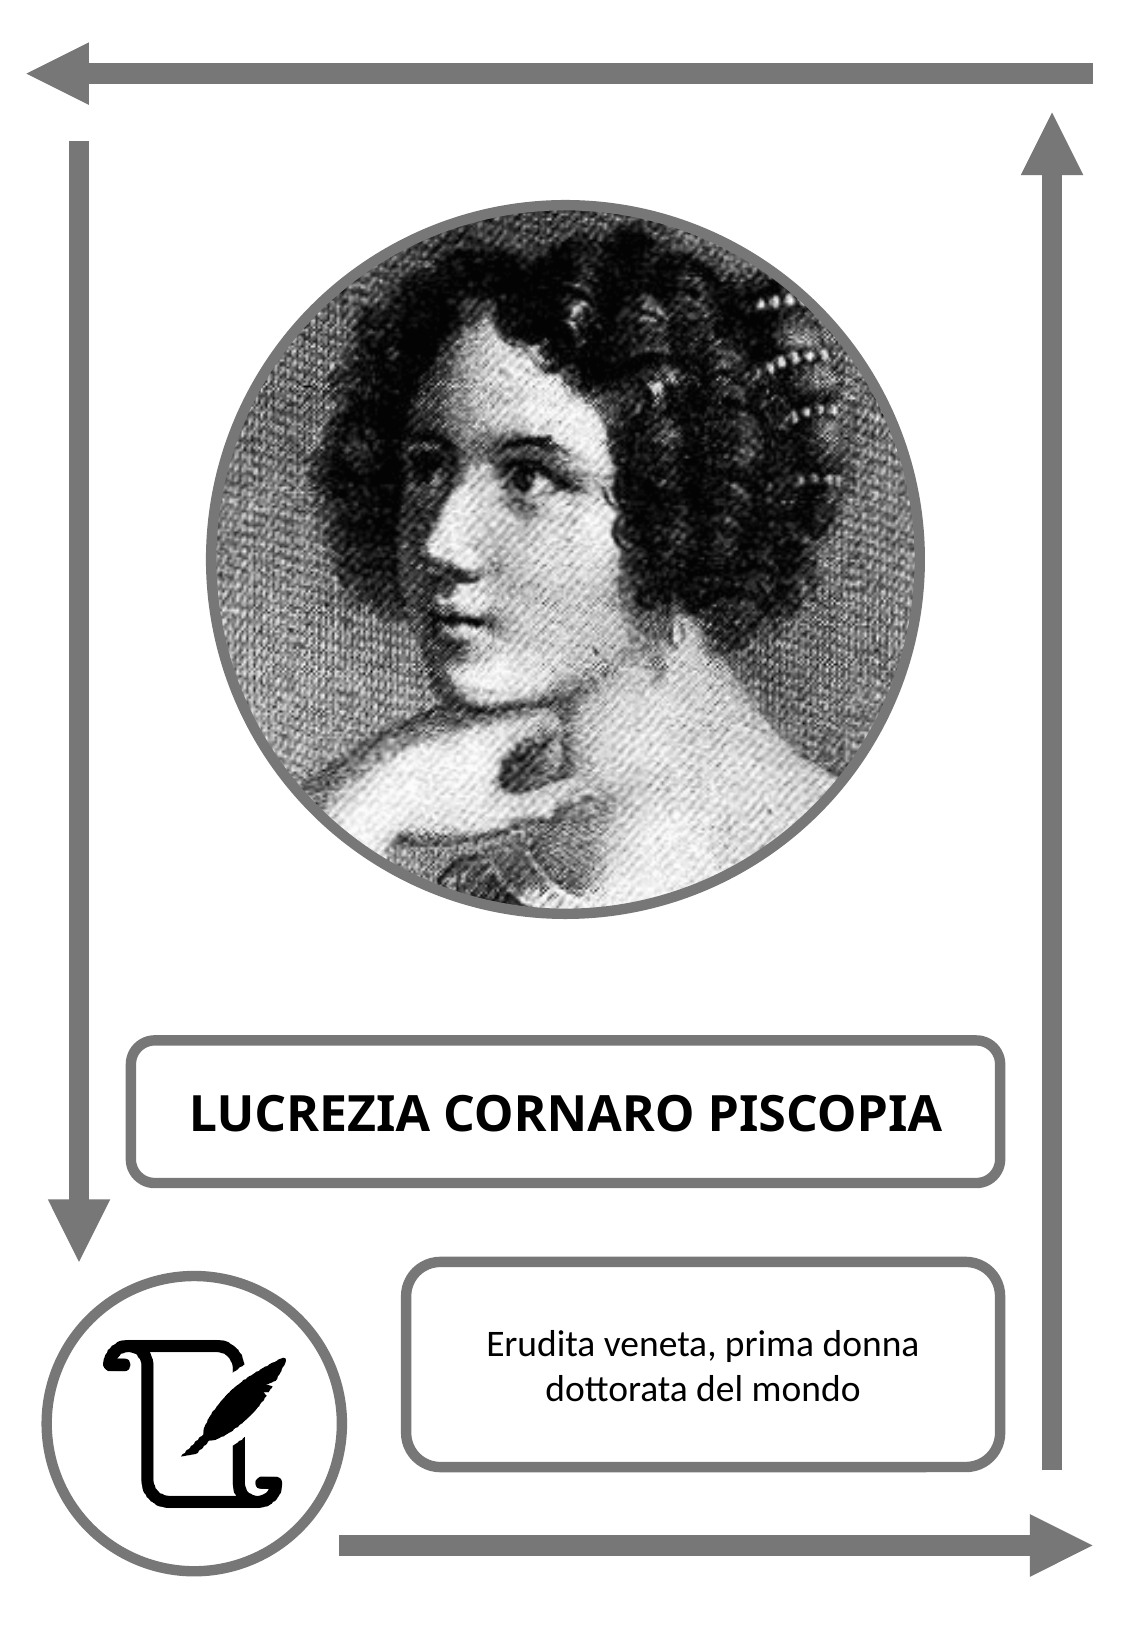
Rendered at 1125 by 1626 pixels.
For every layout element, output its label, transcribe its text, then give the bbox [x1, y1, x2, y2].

text_box Erudita veneta, prima donna dottorata del mondo [405, 1260, 1002, 1469]
picture [103, 1332, 286, 1515]
text_box LUCREZIA CORNARO PISCOPIA [129, 1039, 1002, 1185]
picture [211, 207, 920, 916]
text_box [45, 1274, 343, 1573]
